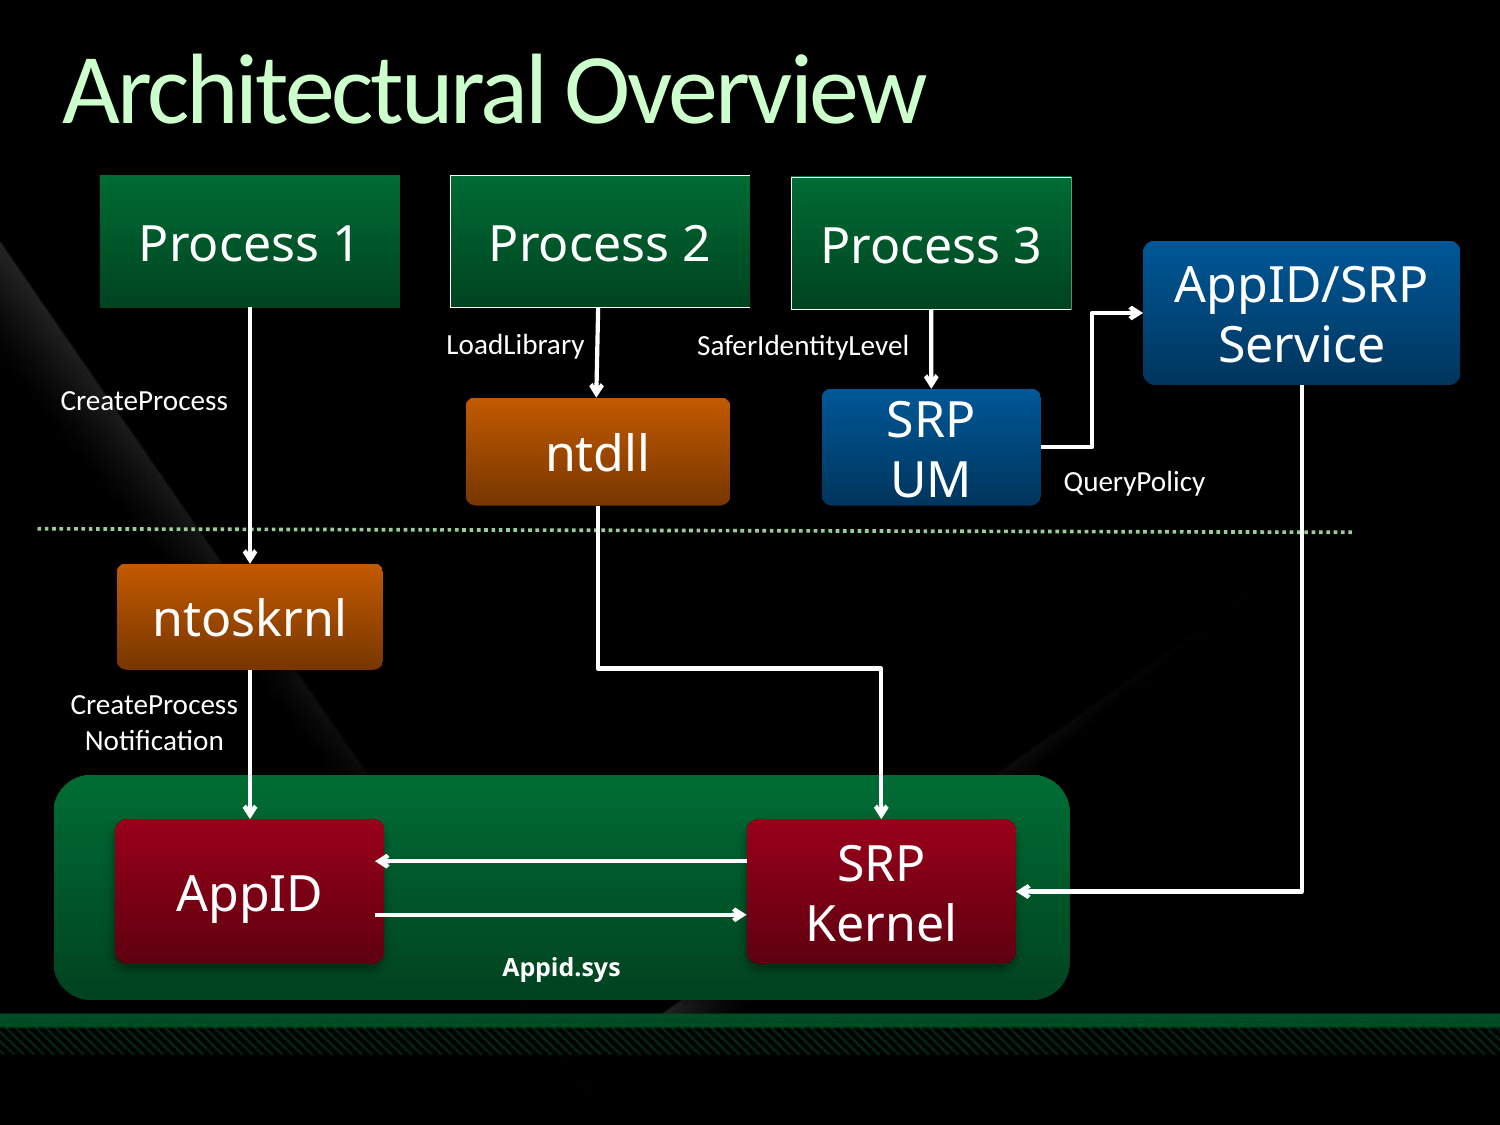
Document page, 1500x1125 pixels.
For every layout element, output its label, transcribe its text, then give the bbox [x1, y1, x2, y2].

text_box SRP Kernel [746, 819, 1017, 965]
title Architectural Overview [62, 37, 1438, 147]
text_box QueryPolicy [1048, 455, 1221, 495]
text_box ntoskrnl [116, 563, 384, 670]
text_box AppID [115, 819, 385, 965]
text_box CreateProcess Notification [55, 678, 254, 764]
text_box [905, 495, 1413, 782]
picture [0, 0, 1500, 1125]
text_box Process 1 [99, 175, 400, 308]
text_box CreateProcess [45, 374, 243, 424]
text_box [1040, 312, 1144, 448]
text_box SaferIdentityLevel [681, 319, 925, 369]
text_box AppID/SRP Service [1143, 240, 1461, 386]
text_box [582, 520, 897, 805]
text_box SRP UM [821, 388, 1042, 506]
text_box Process 3 [791, 176, 1072, 310]
text_box Process 2 [449, 175, 750, 308]
text_box ntdll [465, 397, 731, 506]
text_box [37, 528, 576, 533]
text_box Appid.sys [53, 775, 1070, 1001]
text_box LoadLibrary [431, 318, 600, 368]
